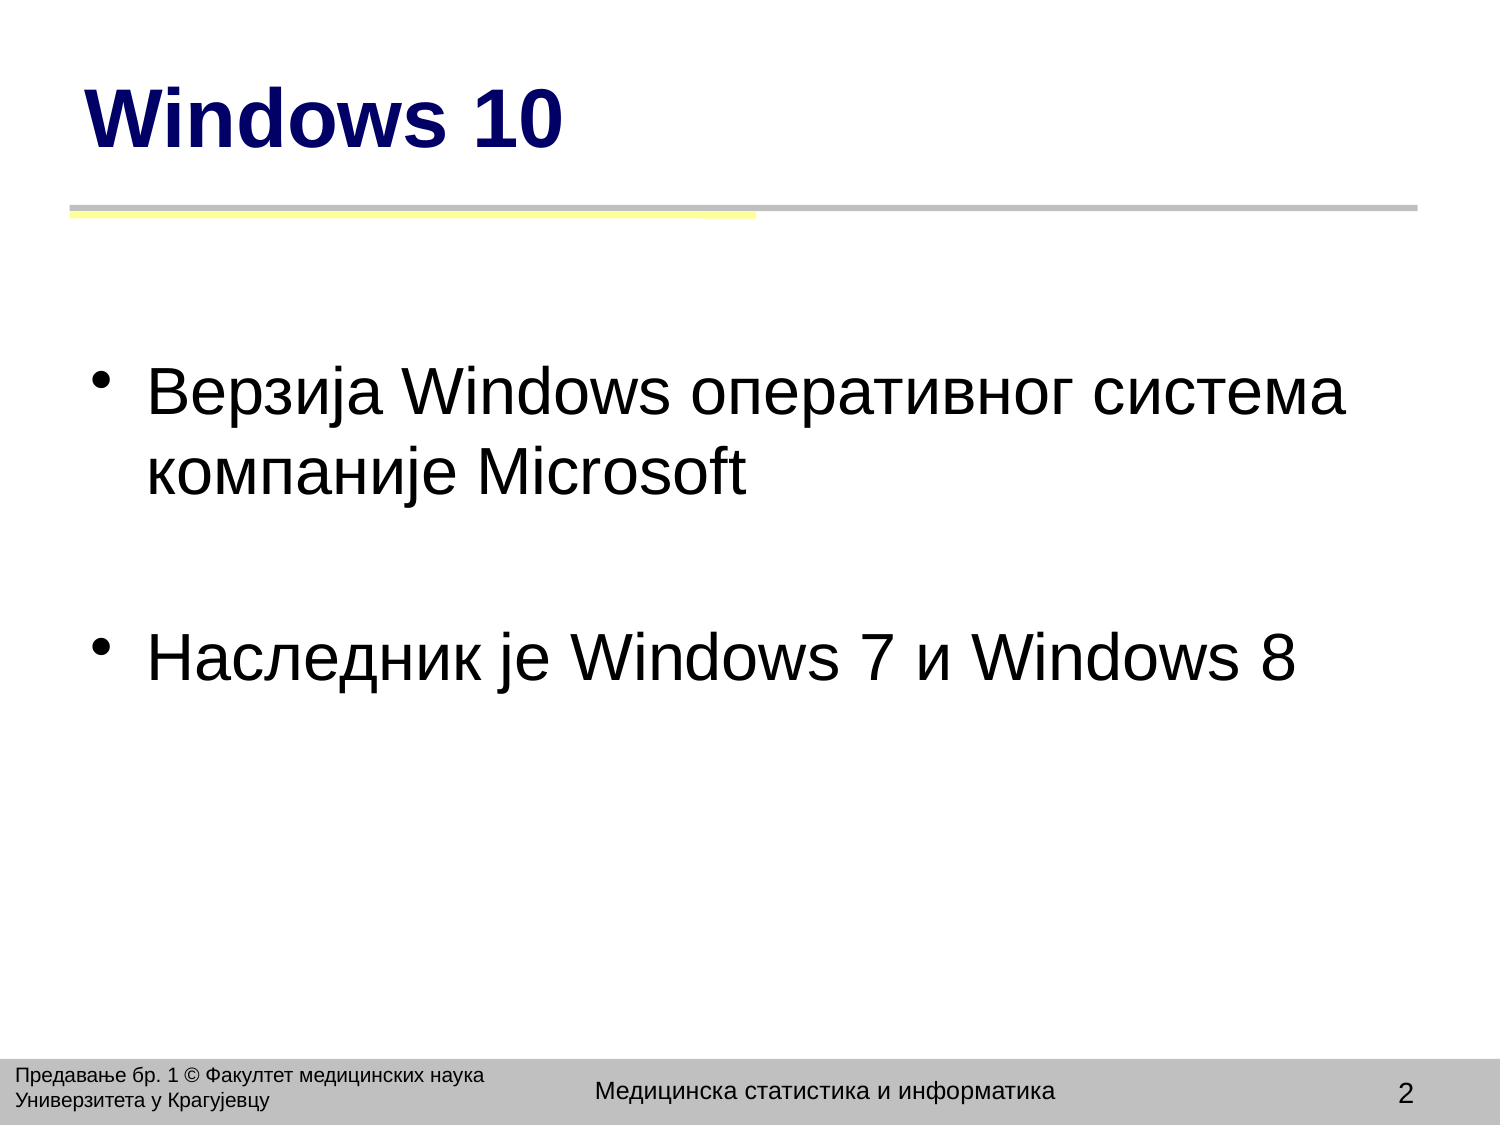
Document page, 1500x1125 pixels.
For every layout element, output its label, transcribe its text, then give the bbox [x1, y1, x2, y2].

list Верзија Windows оперативног система компаније Microsoft Наследник је Windows 7 и Windows 8 [74, 246, 1426, 1023]
footer Медицинска статистика и информатика [512, 1066, 1140, 1125]
slide_number 2 [1161, 1066, 1430, 1125]
title Windows 10 [69, 19, 1426, 208]
slide_number Предавање бр. 1 © Факултет медицинских наука Универзитета у Крагујевцу [0, 1053, 624, 1108]
